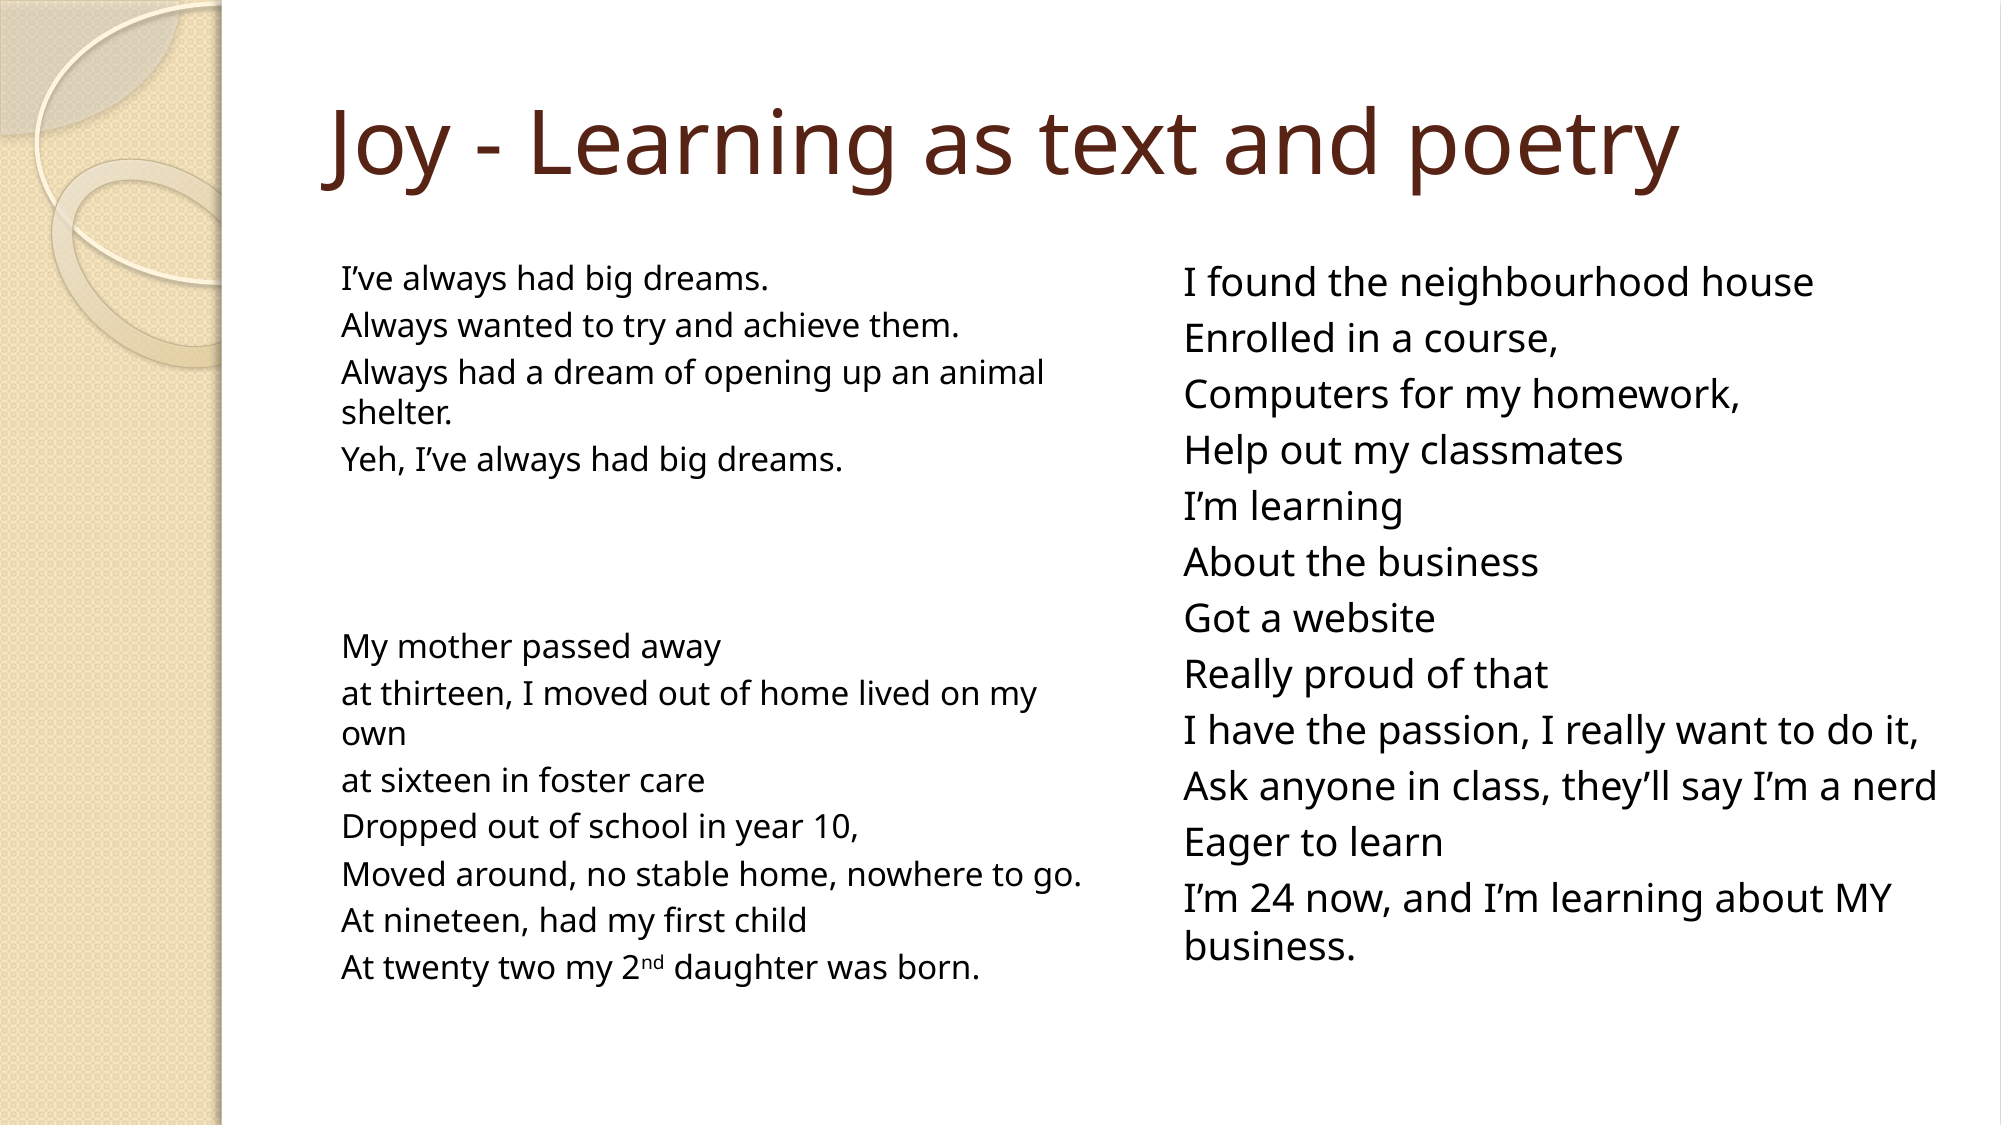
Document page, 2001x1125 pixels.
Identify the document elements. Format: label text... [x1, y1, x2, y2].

list I found the neighbourhood house Enrolled in a course, Computers for my homework, Help out my classmates I’m learning About the business Got a website Really proud of that I have the passion, I really want to do it, Ask anyone in class, they’ll say I’m a nerd Eager to learn I’m 24 now, and I’m learning about MY business. [1153, 249, 1954, 1015]
title Joy - Learning as text and poetry [313, 45, 1954, 233]
list I’ve always had big dreams. Always wanted to try and achieve them. Always had a dream of opening up an animal shelter. Yeh, I’ve always had big dreams. My mother passed away at thirteen, I moved out of home lived on my own at sixteen in foster care Dropped out of school in year 10, Moved around, no stable home, nowhere to go. At nineteen, had my first child At twenty two my 2nd daughter was born. [313, 249, 1114, 1015]
